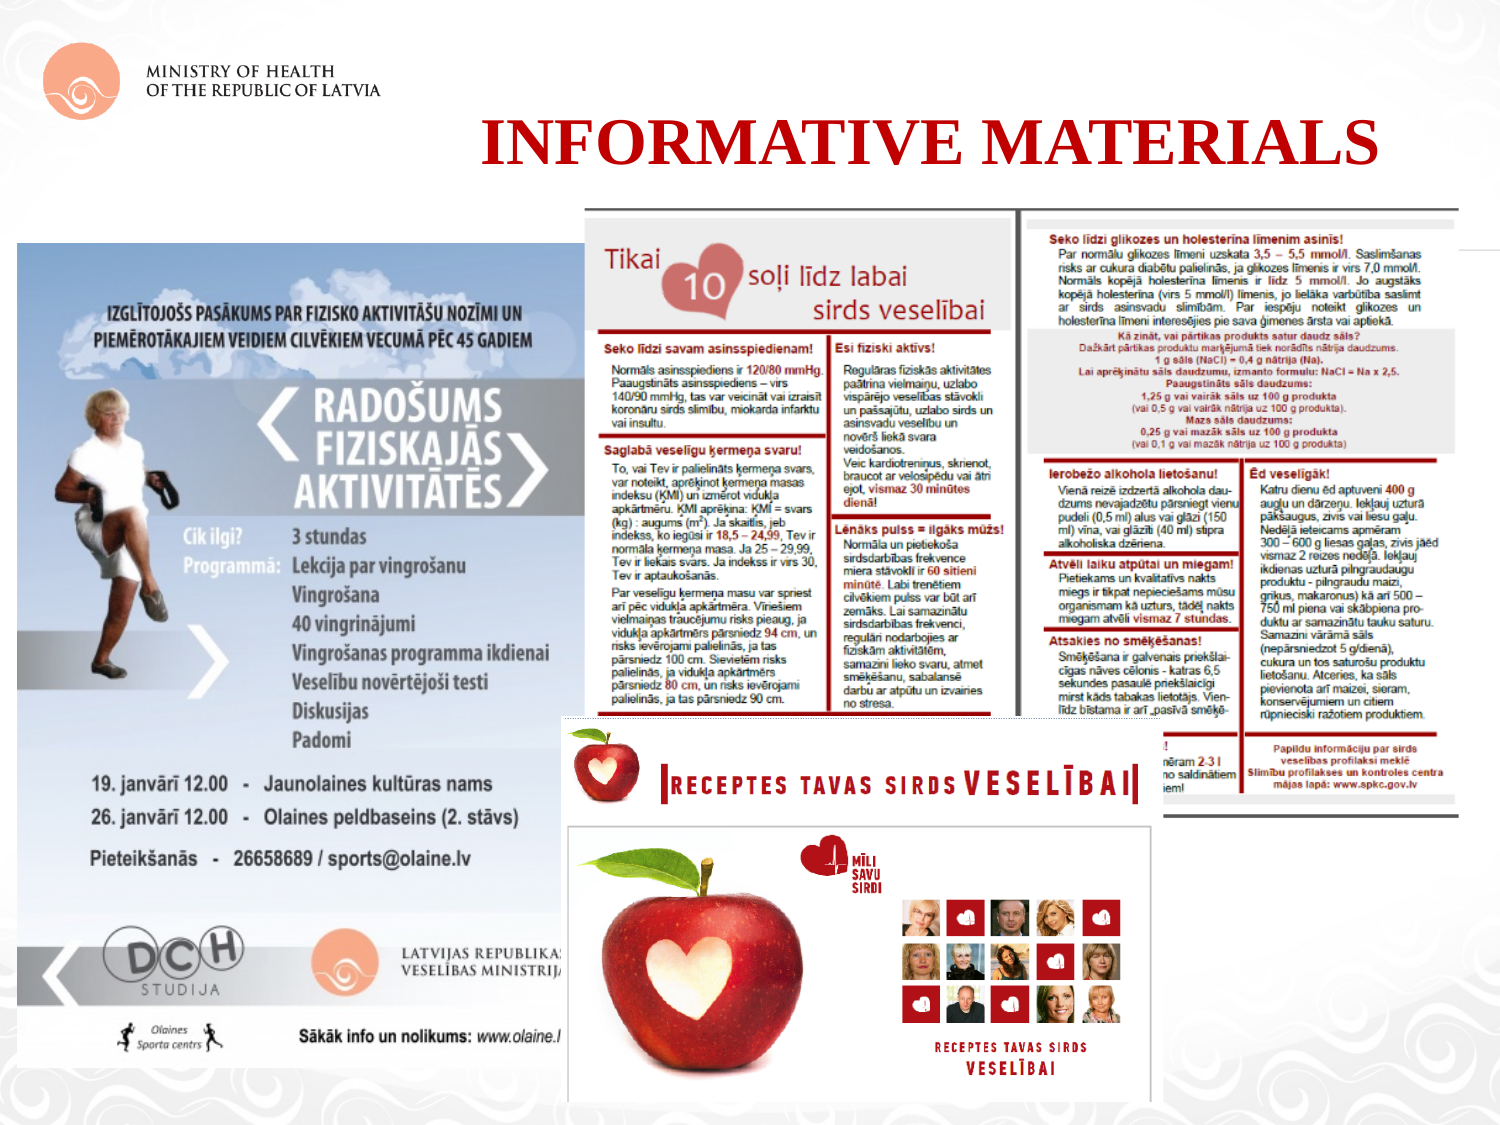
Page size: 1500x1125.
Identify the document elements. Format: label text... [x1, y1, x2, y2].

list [17, 243, 574, 1068]
picture [0, 0, 1500, 1125]
title Informative materials [387, 24, 1475, 250]
picture [560, 207, 1459, 1102]
